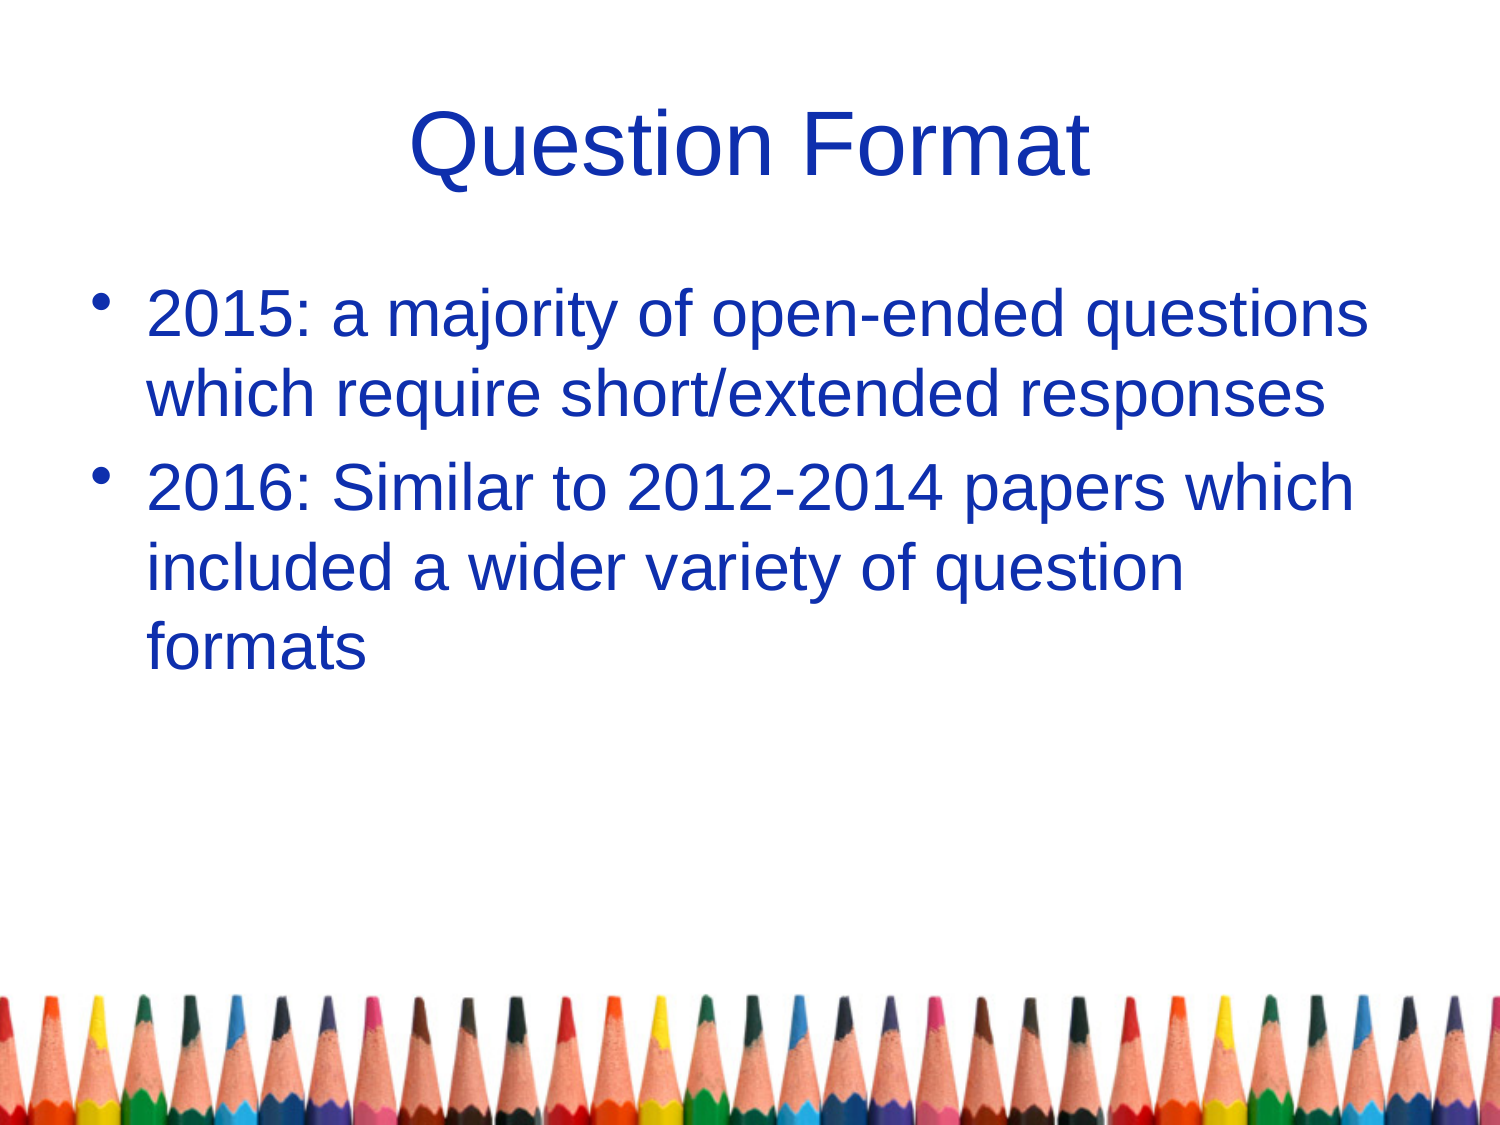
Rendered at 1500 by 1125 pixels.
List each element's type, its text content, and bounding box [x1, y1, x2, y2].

list 2015: a majority of open-ended questions which require short/extended responses 2016: Similar to 2012-2014 papers which included a wider variety of question formats [75, 262, 1442, 1005]
title Question Format [75, 45, 1425, 233]
picture [0, 0, 1500, 1125]
